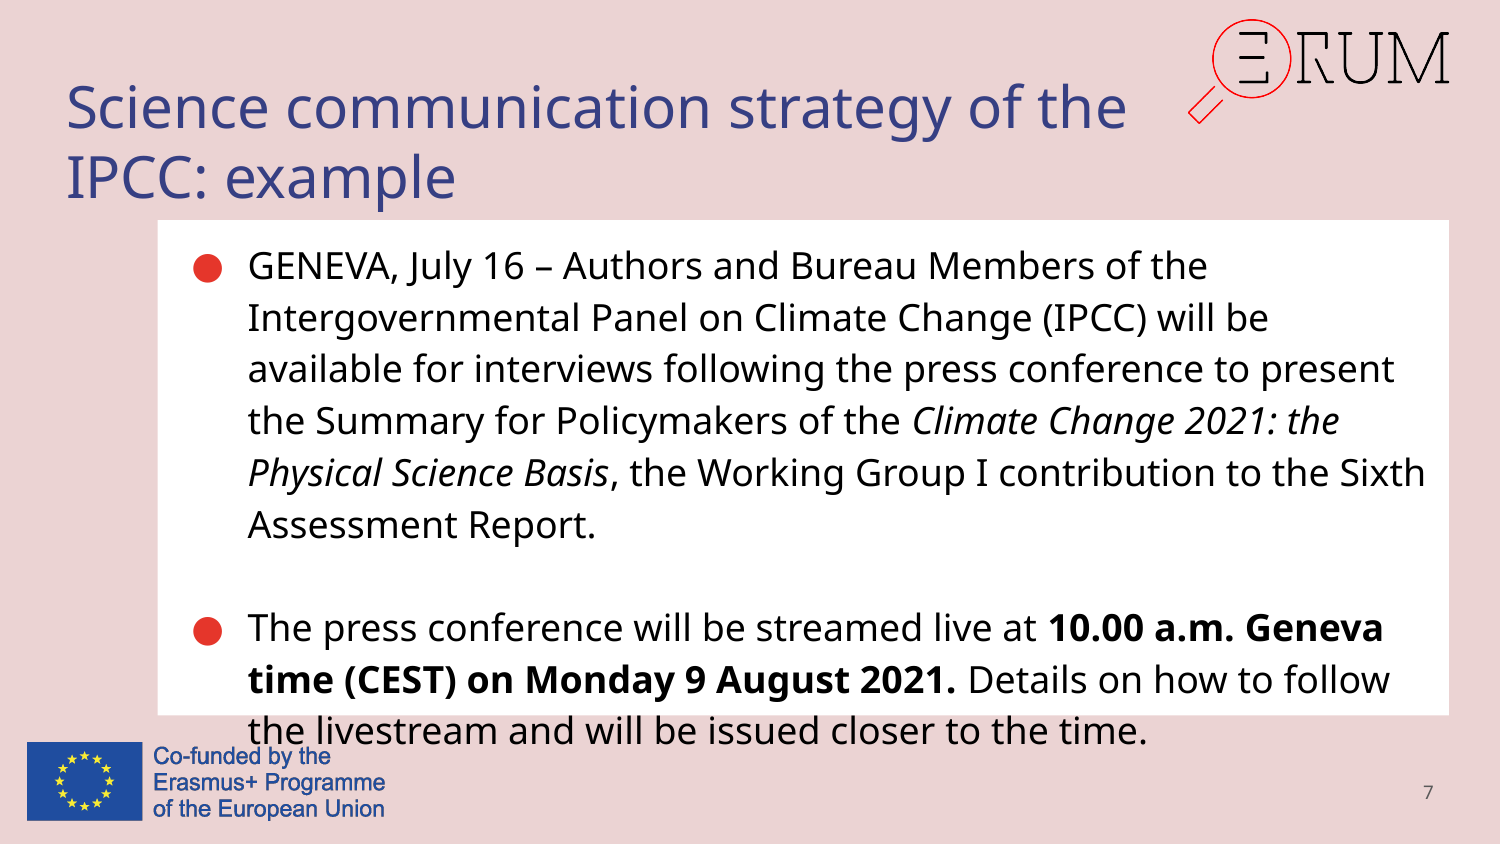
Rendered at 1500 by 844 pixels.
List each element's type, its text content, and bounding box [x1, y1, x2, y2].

picture [1136, 0, 1500, 137]
picture [27, 742, 385, 821]
slide_number 7 [1358, 761, 1449, 826]
title Science communication strategy of the IPCC: example [51, 55, 1168, 150]
list GENEVA, July 16 – Authors and Bureau Members of the Intergovernmental Panel on Climate Change (IPCC) will be available for interviews following the press conference to present the Summary for Policymakers of the Climate Change 2021: the Physical Science Basis, the Working Group I contribution to the Sixth Assessment Report. The press conference will be streamed live at 10.00 a.m. Geneva time (CEST) on Monday 9 August 2021. Details on how to follow the livestream and will be issued closer to the time. [157, 220, 1449, 716]
